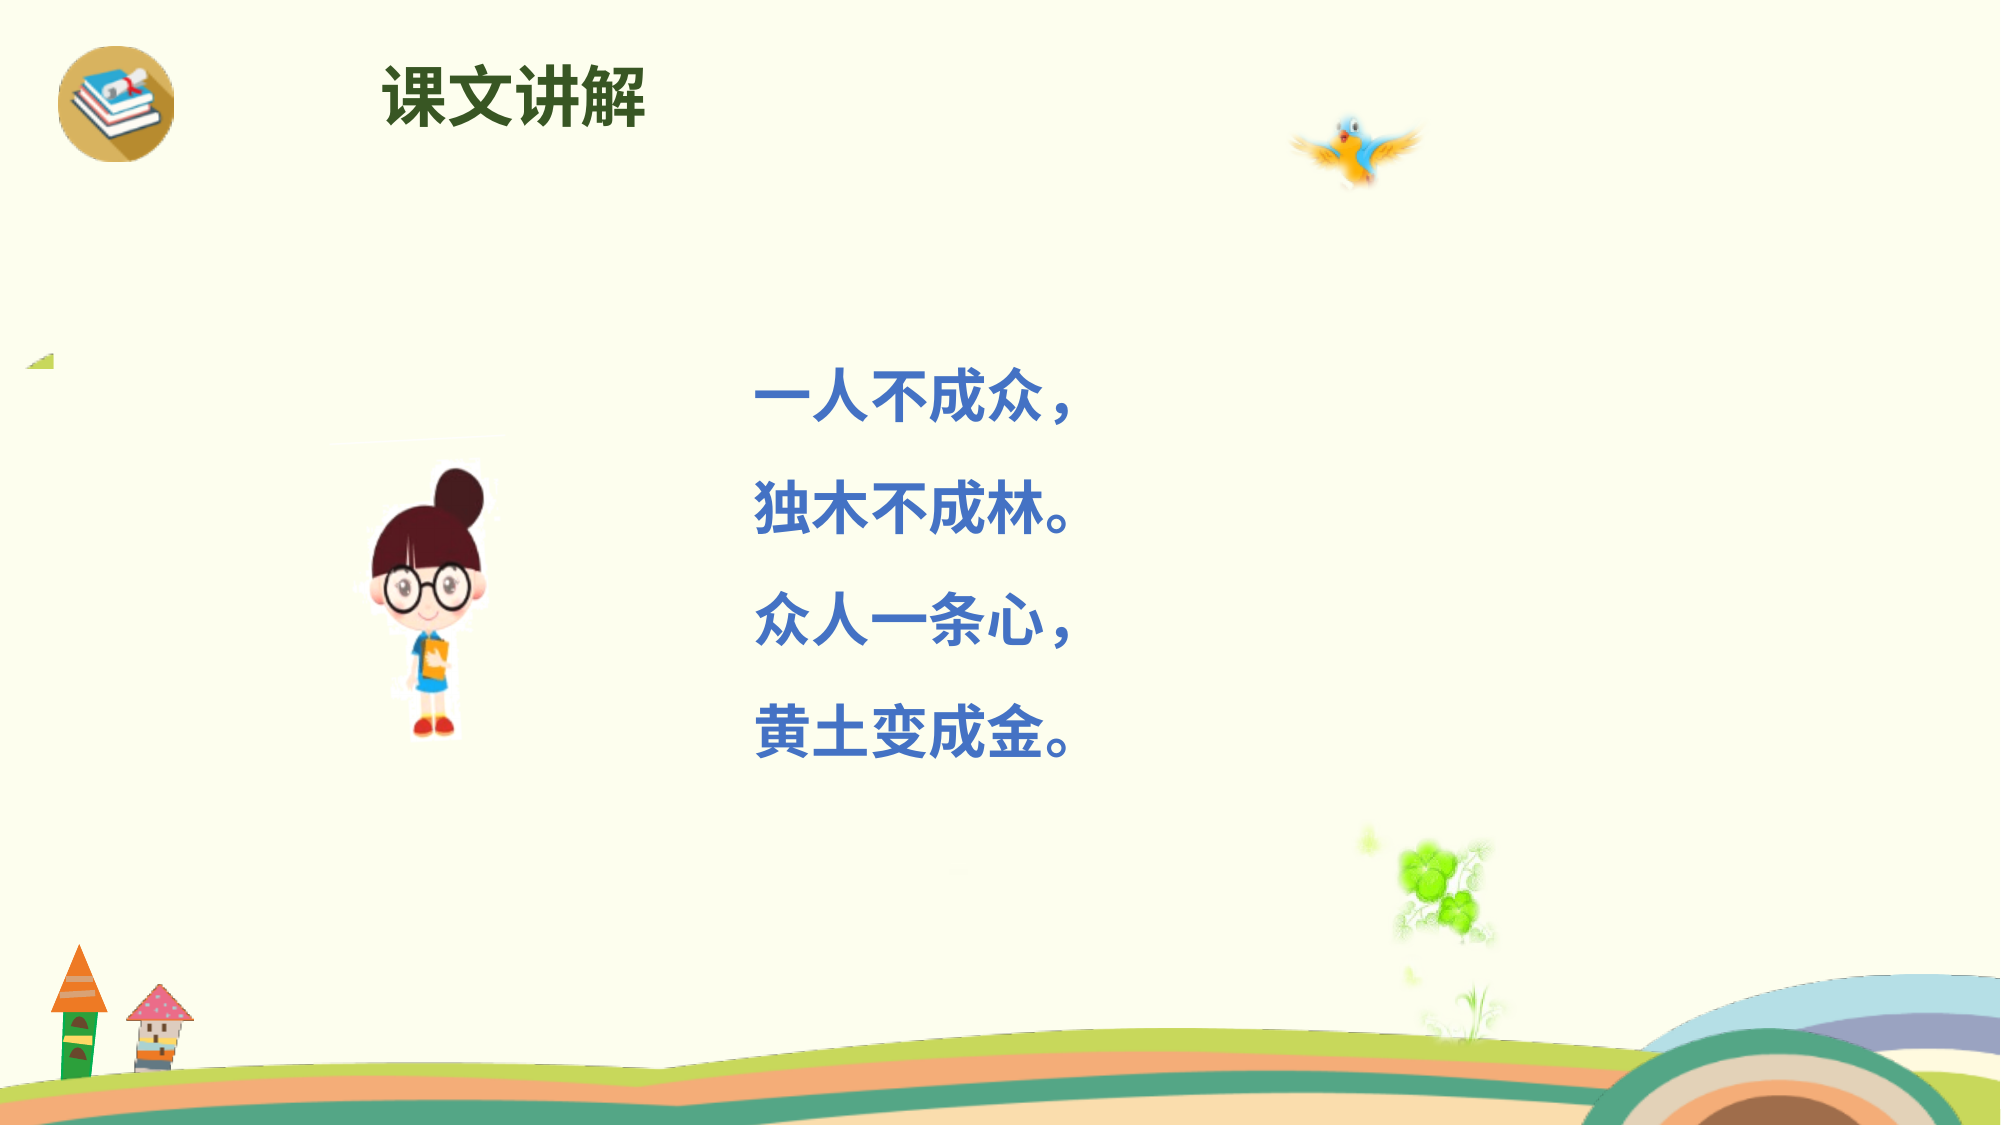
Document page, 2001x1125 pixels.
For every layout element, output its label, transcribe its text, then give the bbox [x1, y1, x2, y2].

text_box 一人不成众， 独木不成林。 众人一条心， 黄土变成金。 [714, 309, 1143, 773]
picture [0, 0, 2001, 1125]
text_box 课文讲解 [365, 47, 663, 143]
